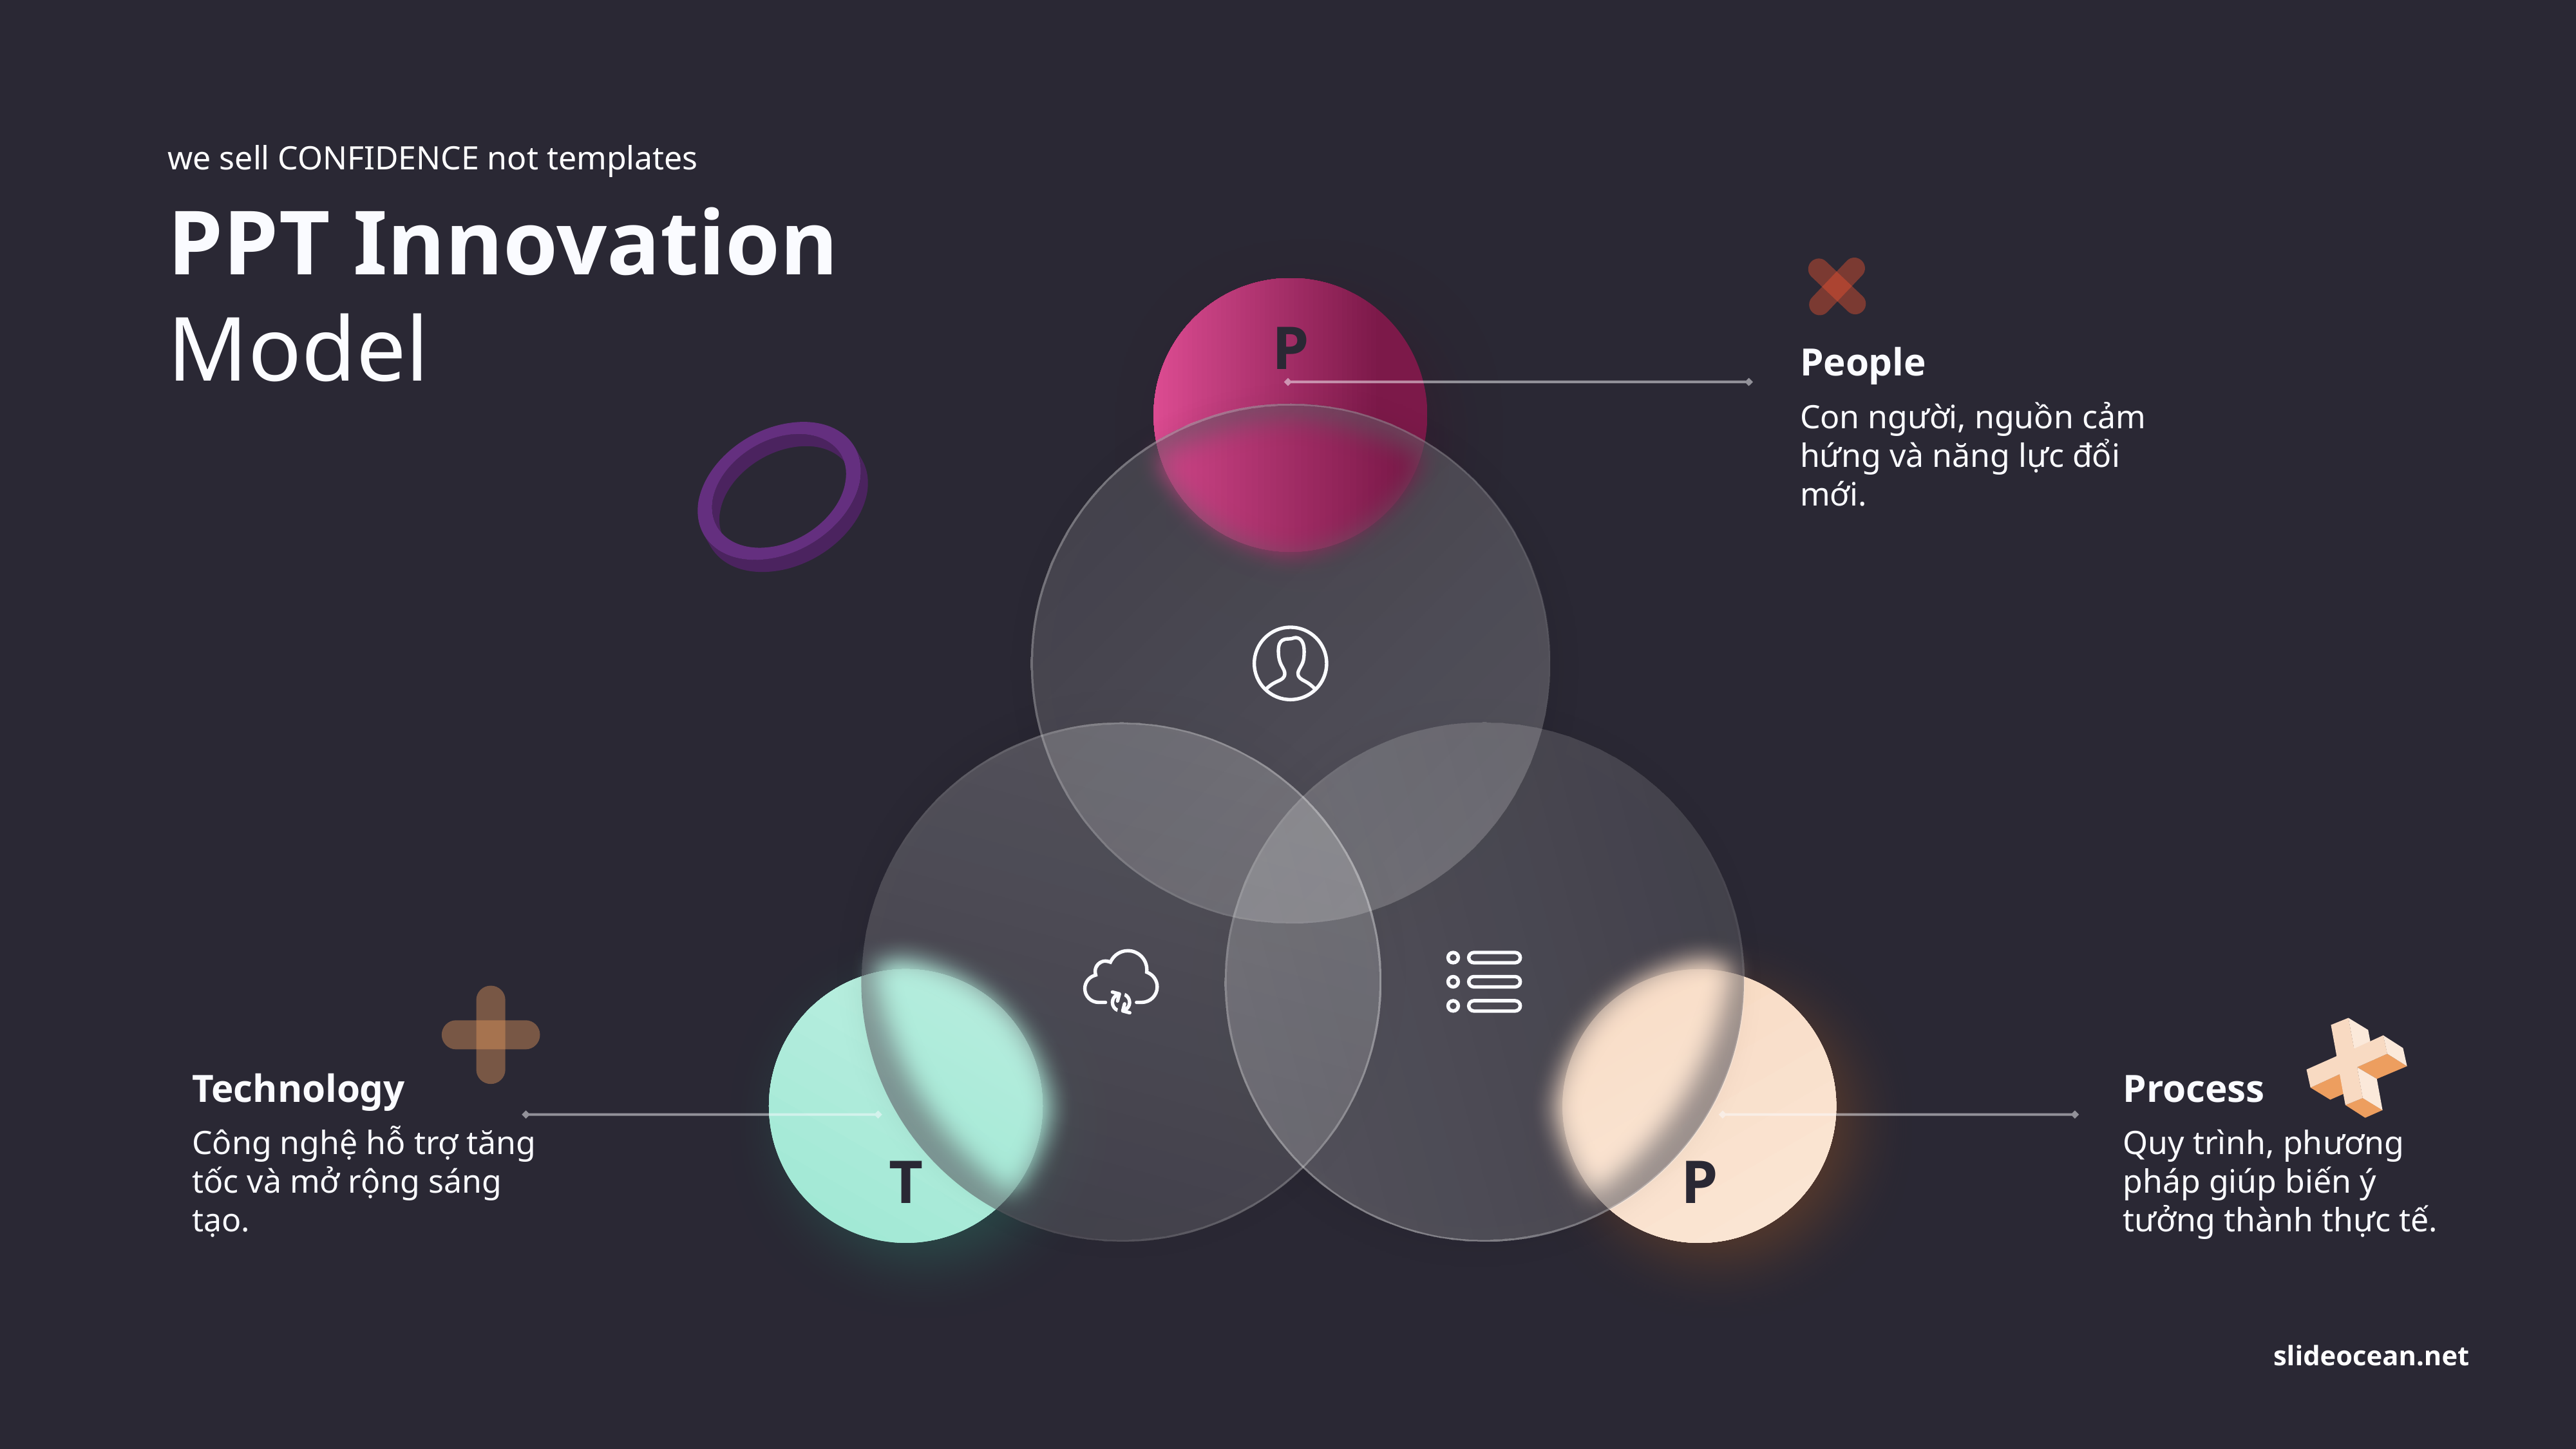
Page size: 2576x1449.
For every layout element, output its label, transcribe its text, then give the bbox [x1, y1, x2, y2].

text_box P [1655, 1139, 1744, 1220]
text_box [875, 958, 1051, 1188]
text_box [1801, 250, 1873, 323]
text_box [1446, 951, 1461, 965]
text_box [1790, 332, 2159, 519]
text_box T [861, 1139, 951, 1220]
text_box [1466, 951, 1522, 965]
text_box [2113, 1059, 2482, 1245]
text_box [1446, 974, 1461, 989]
text_box P [1246, 305, 1335, 386]
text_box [182, 1059, 551, 1245]
text_box [1303, 721, 1745, 1243]
text_box [1618, 978, 1837, 1244]
text_box PPT Innovation Model [158, 181, 862, 403]
text_box [1252, 625, 1329, 702]
text_box [1466, 974, 1522, 989]
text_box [692, 416, 870, 576]
text_box we sell CONFIDENCE not templates [158, 133, 708, 181]
text_box [1030, 402, 1551, 794]
text_box [768, 980, 992, 1244]
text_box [2306, 1017, 2408, 1119]
text_box [1466, 999, 1522, 1013]
text_box [1446, 999, 1461, 1013]
text_box [1110, 990, 1121, 1012]
text_box [1166, 420, 1416, 554]
text_box [860, 721, 1382, 1243]
text_box [1555, 958, 1730, 1188]
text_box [441, 985, 540, 1084]
text_box [1121, 992, 1132, 1015]
text_box slideocean.net [2264, 1334, 2479, 1376]
text_box [1152, 277, 1428, 435]
text_box [1083, 949, 1159, 1005]
